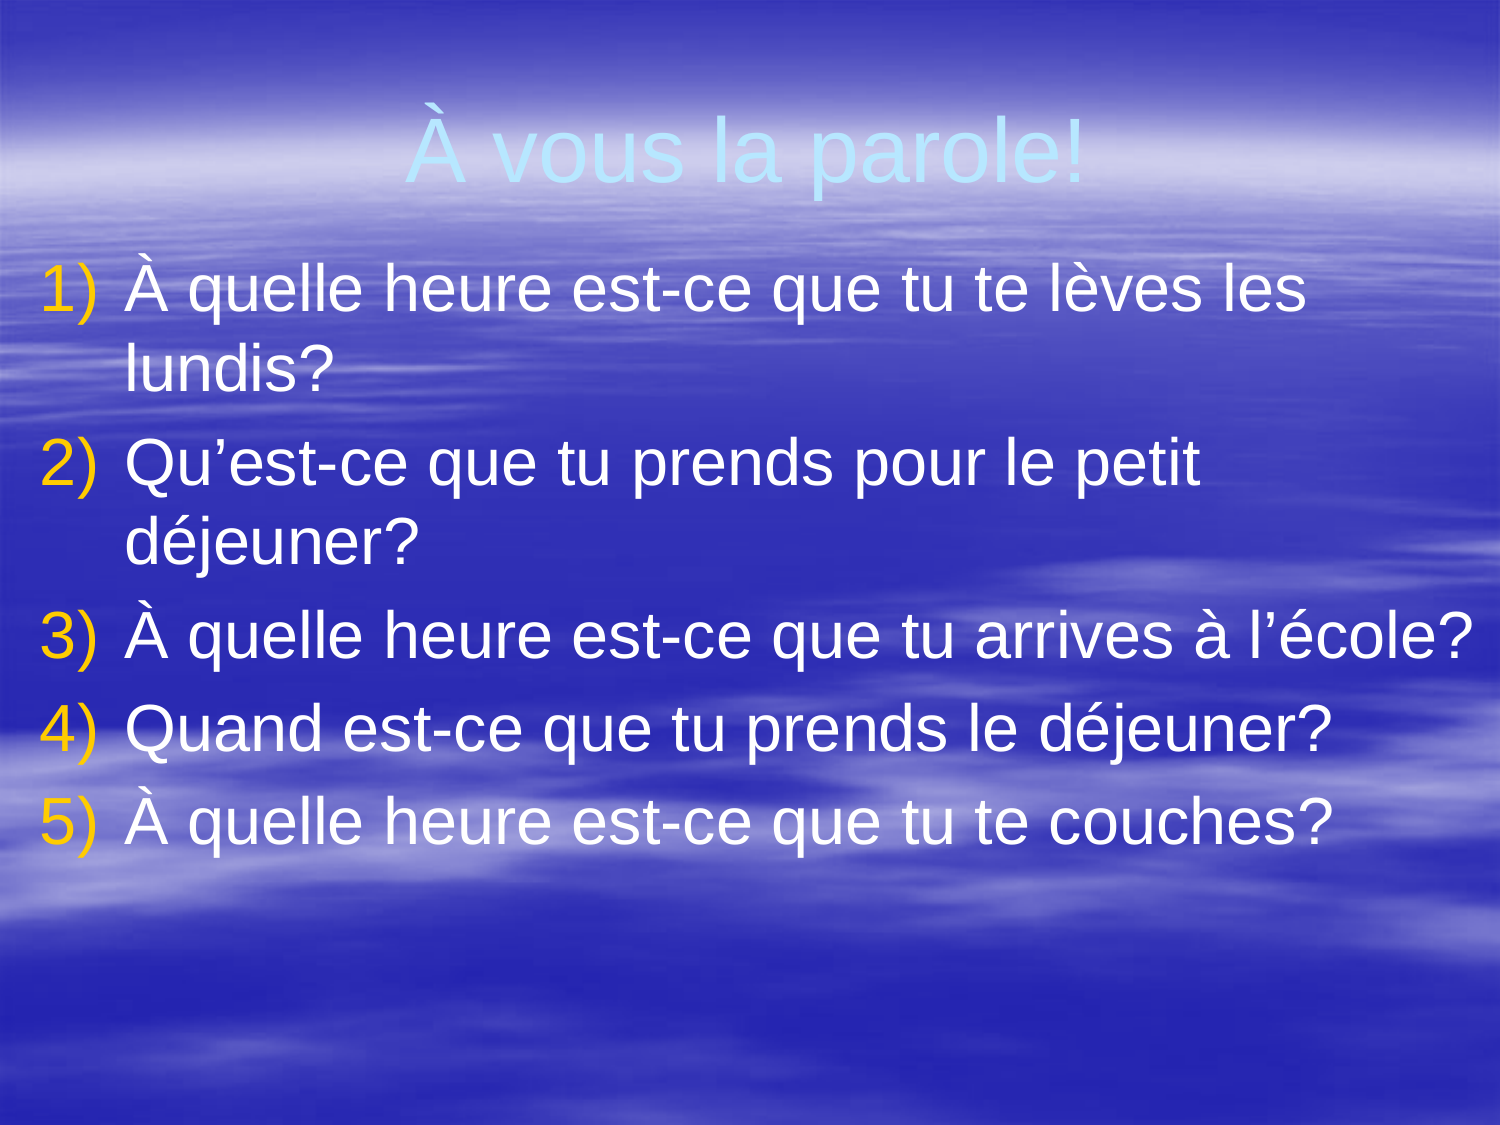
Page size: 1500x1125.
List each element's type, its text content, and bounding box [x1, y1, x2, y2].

title À vous la parole! [49, 37, 1446, 237]
list À quelle heure est-ce que tu te lèves les lundis? Qu’est-ce que tu prends pour le petit déjeuner? À quelle heure est-ce que tu arrives à l’école? Quand est-ce que tu prends le déjeuner? À quelle heure est-ce que tu te couches? [24, 237, 1500, 1001]
